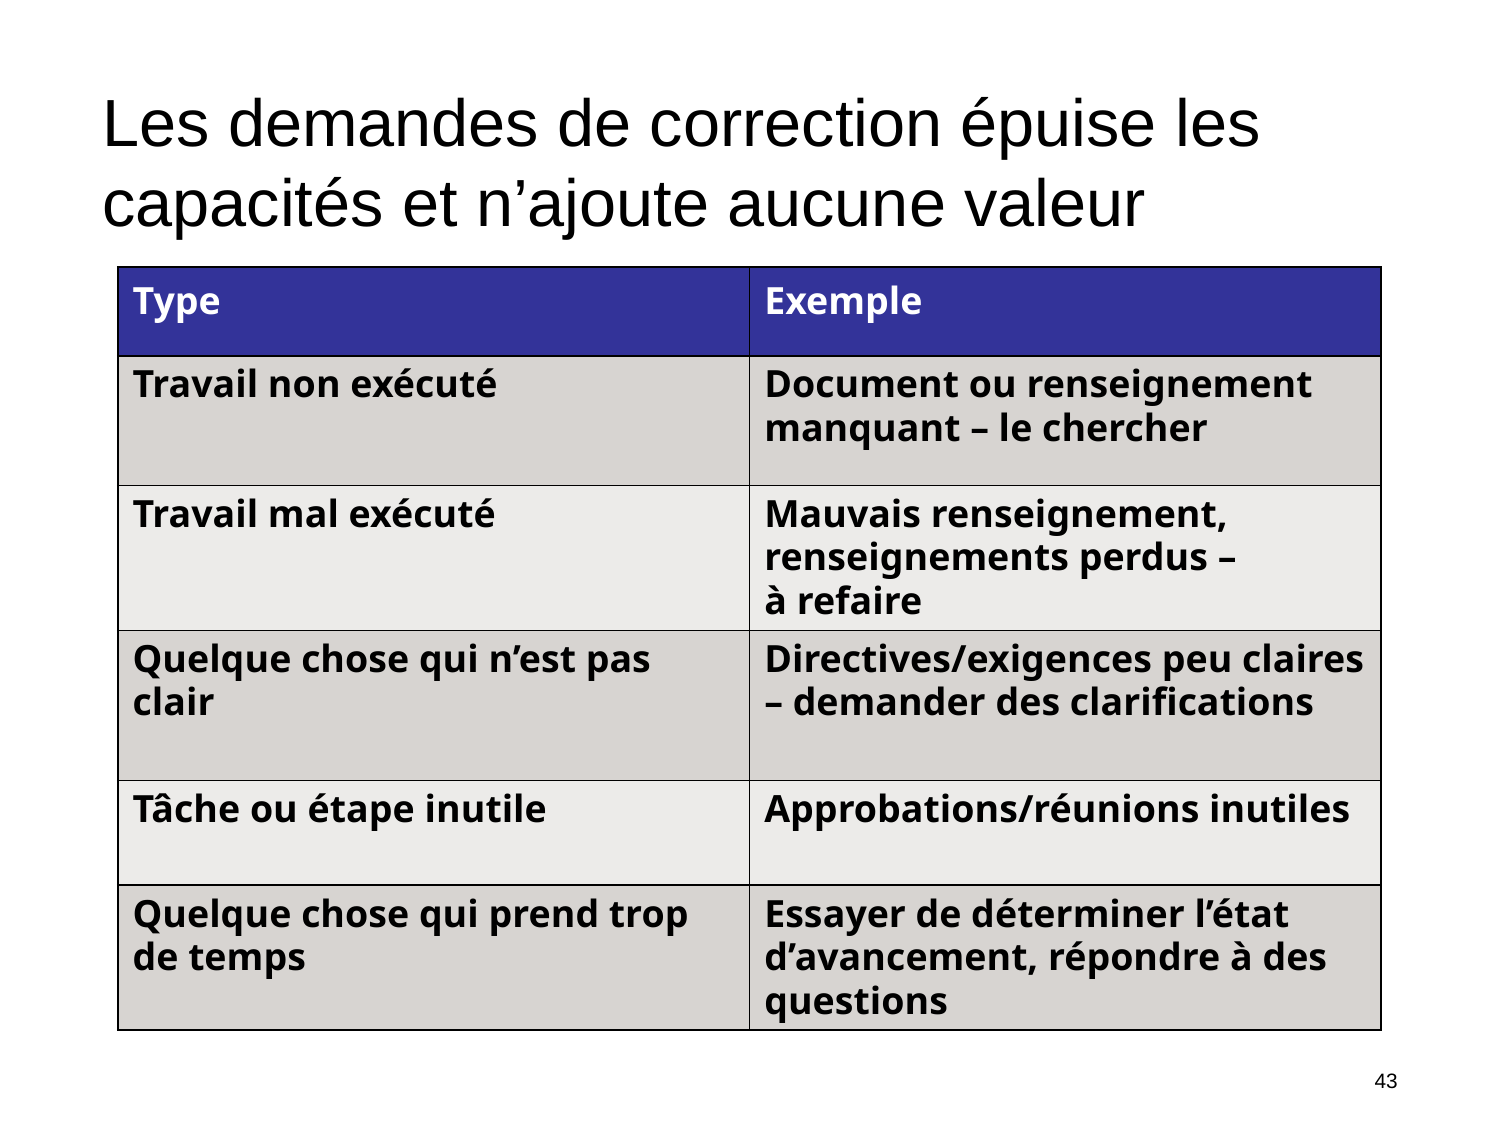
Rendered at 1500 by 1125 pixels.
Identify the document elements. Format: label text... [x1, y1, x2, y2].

table_cell Document ou renseignement manquant – le chercher [750, 357, 1380, 485]
table_cell Approbations/réunions inutiles [750, 781, 1380, 884]
table_cell Directives/exigences peu claires – demander des clarifications [750, 631, 1380, 780]
table_cell Tâche ou étape inutile [119, 781, 749, 884]
slide_number 43 [1099, 1024, 1413, 1101]
table_cell Mauvais renseignement, renseignements perdus – à refaire [750, 486, 1380, 630]
table_cell Travail mal exécuté [119, 486, 749, 630]
table_header Exemple [750, 268, 1380, 355]
table_cell Quelque chose qui n’est pas clair [119, 631, 749, 780]
table_header Type [119, 268, 749, 355]
table_cell Quelque chose qui prend trop de temps [119, 886, 749, 1029]
table_cell Travail non exécuté [119, 357, 749, 485]
table_cell Essayer de déterminer l’état d’avancement, répondre à des questions [750, 886, 1380, 1029]
text_box Les demandes de correction épuise les capacités et n’ajoute aucune valeur [87, 66, 1471, 254]
